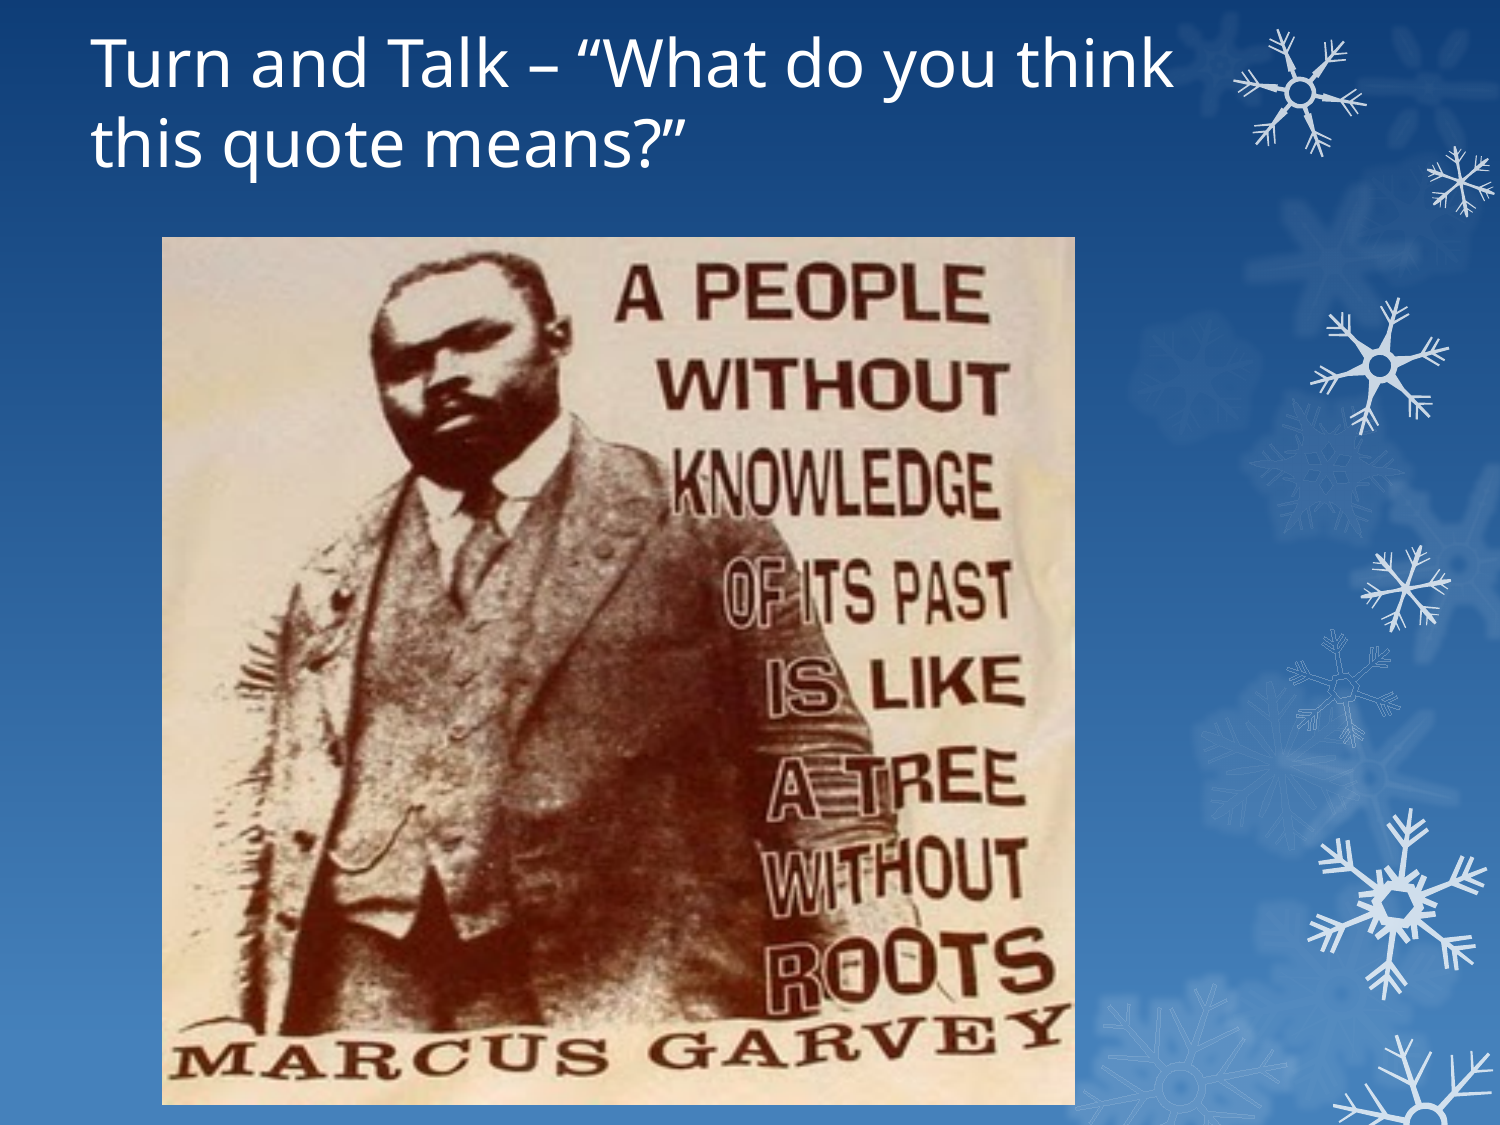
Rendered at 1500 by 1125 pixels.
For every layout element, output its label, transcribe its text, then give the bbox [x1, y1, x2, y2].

picture [161, 236, 1076, 1105]
title Turn and Talk – “What do you think this quote means?” [75, 24, 1244, 177]
